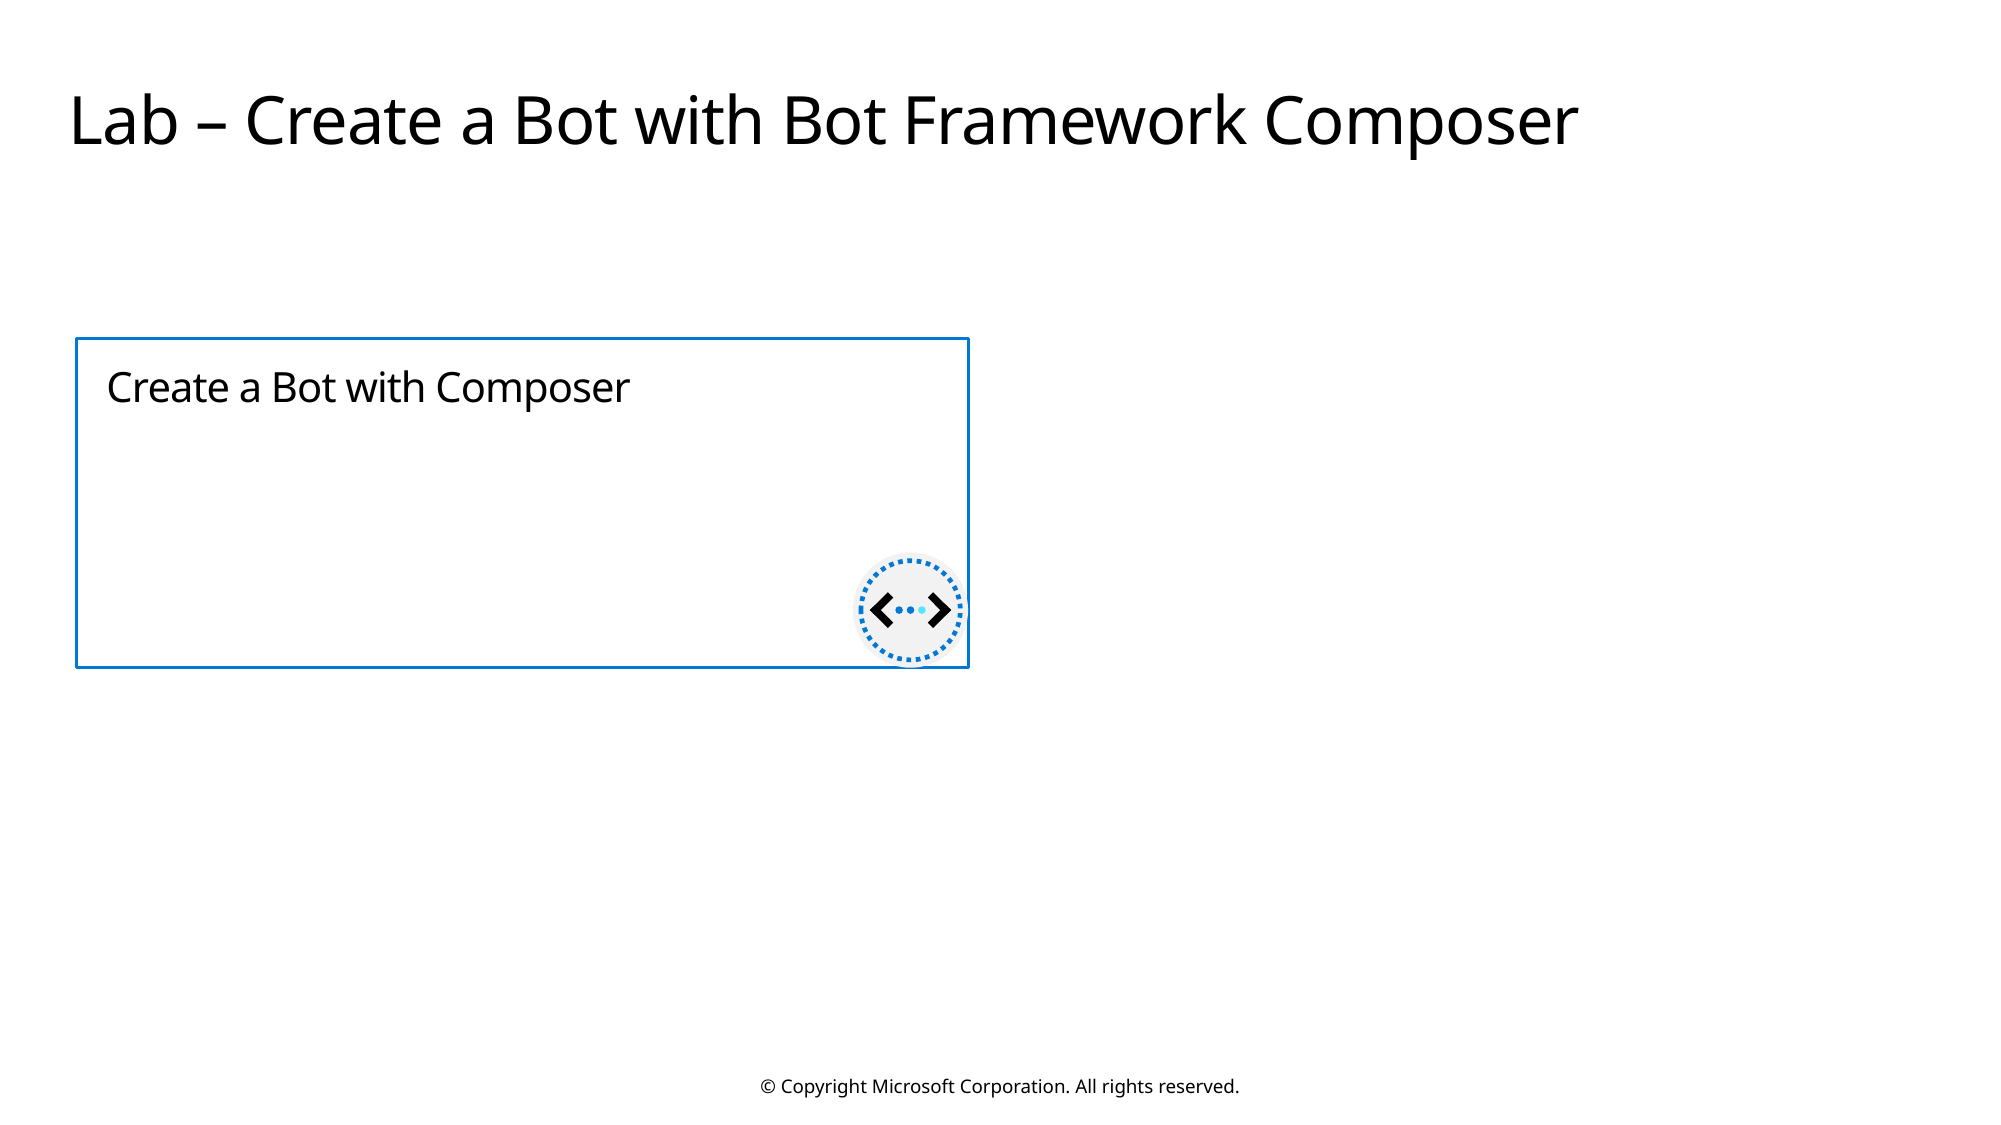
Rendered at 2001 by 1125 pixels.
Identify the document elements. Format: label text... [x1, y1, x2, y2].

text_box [852, 552, 969, 668]
title Lab – Create a Bot with Bot Framework Composer [68, 72, 1930, 184]
list Create a Bot with Composer [75, 337, 970, 669]
